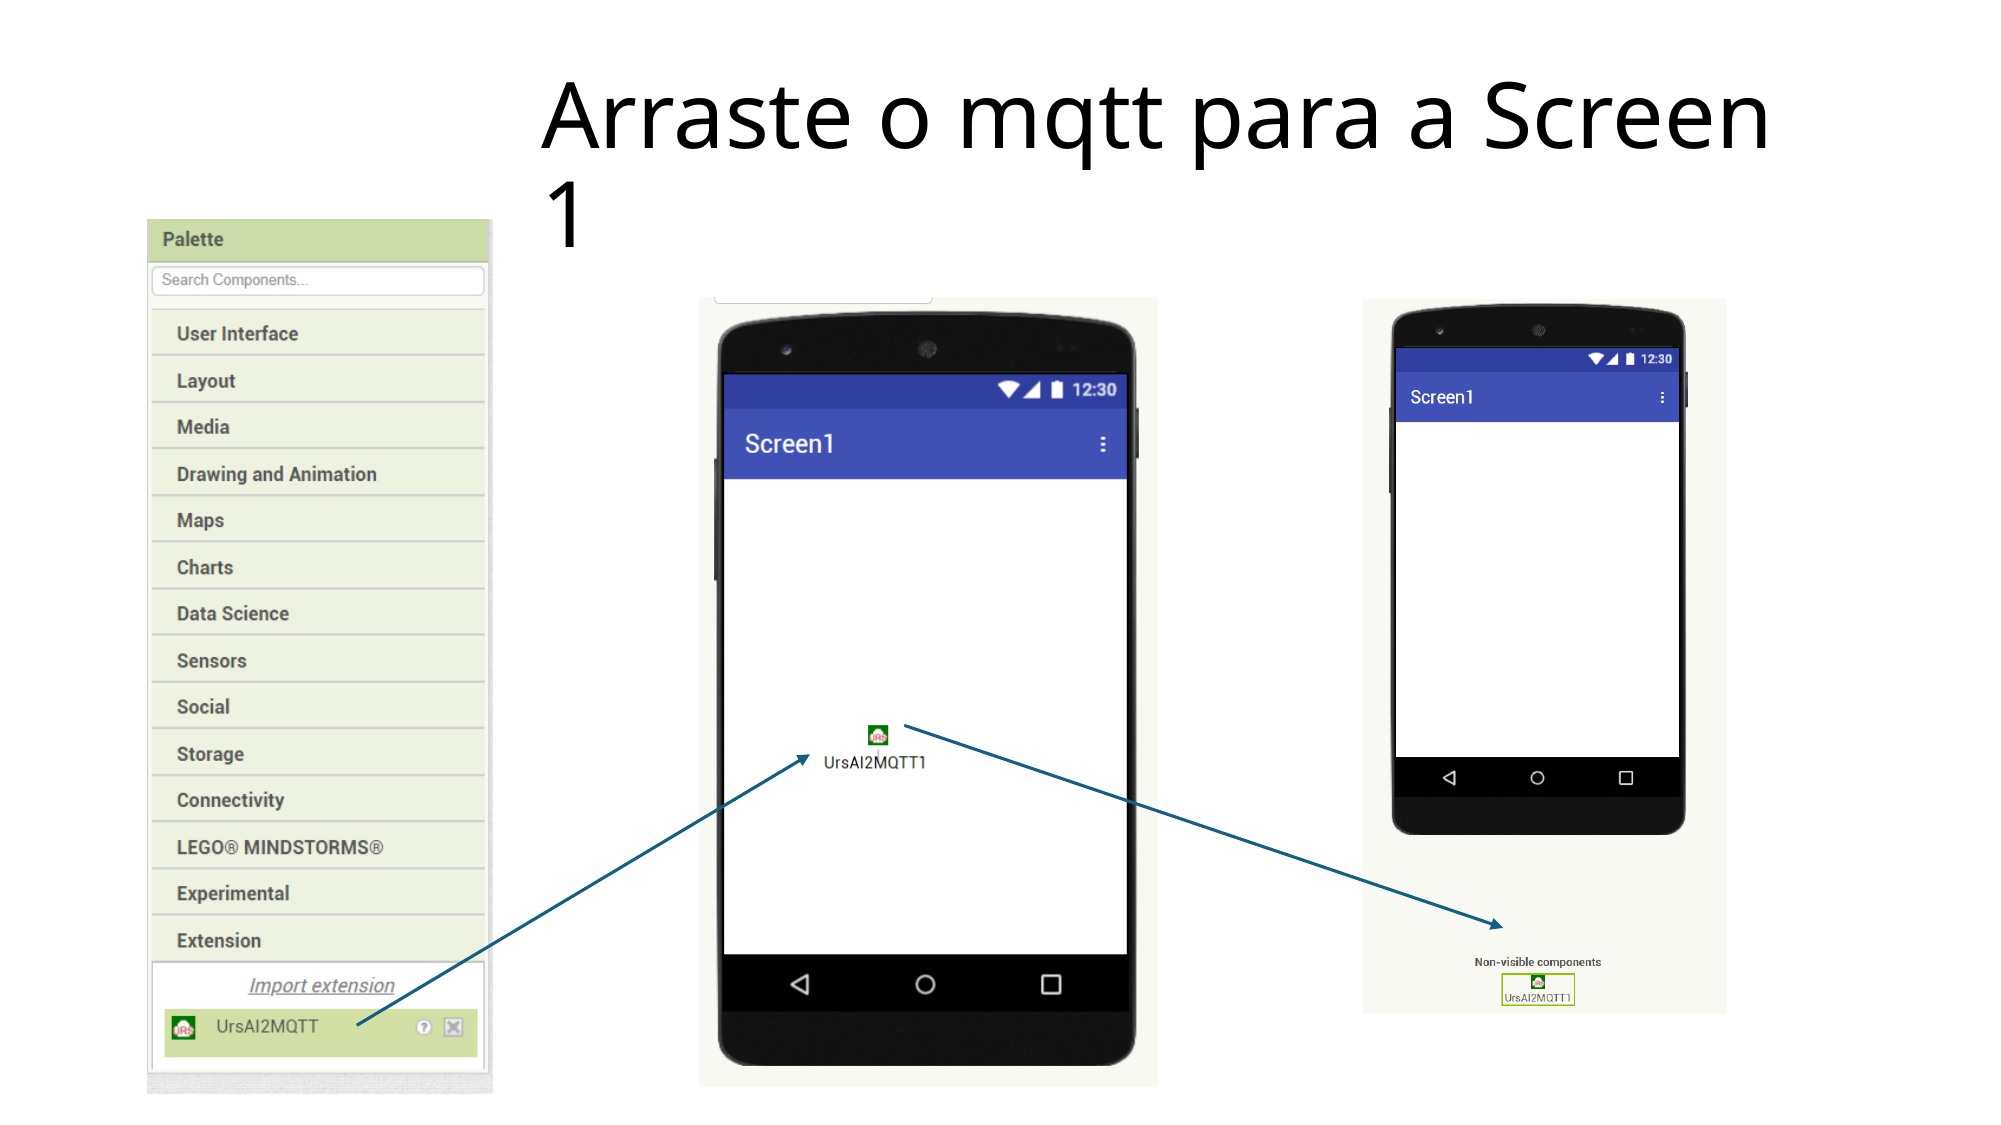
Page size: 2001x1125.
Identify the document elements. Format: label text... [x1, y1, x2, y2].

title Arraste o mqtt para a Screen 1 [526, 59, 1863, 278]
picture [1363, 298, 1728, 1014]
picture [698, 297, 1158, 1088]
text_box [903, 724, 1504, 929]
picture [146, 218, 494, 1094]
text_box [356, 753, 811, 1026]
